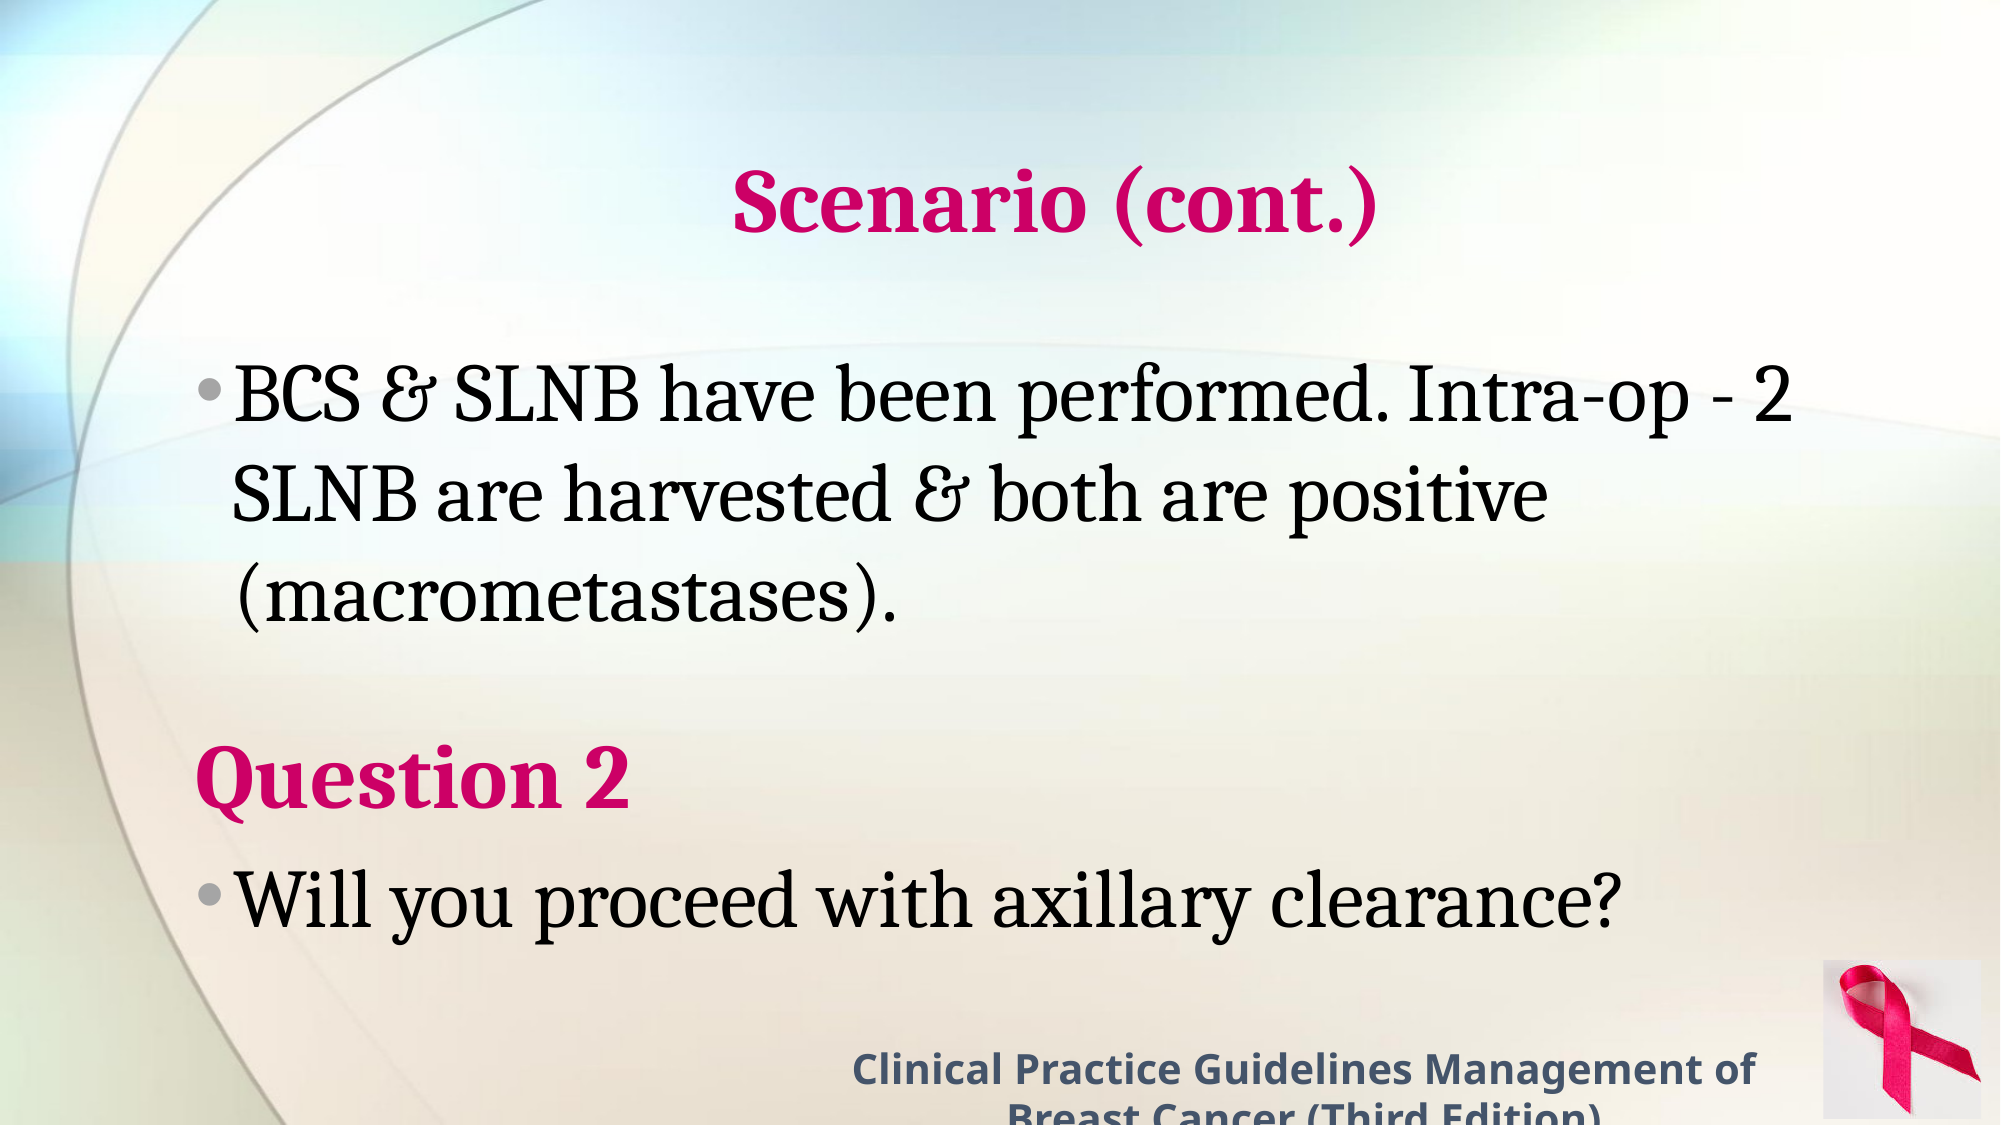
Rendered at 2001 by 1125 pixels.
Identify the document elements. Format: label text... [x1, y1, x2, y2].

list BCS & SLNB have been performed. Intra-op - 2 SLNB are harvested & both are positive (macrometastases). Question 2 Will you proceed with axillary clearance? [180, 330, 1863, 1020]
text_box Clinical Practice Guidelines Management of Breast Cancer (Third Edition) [788, 1035, 1820, 1125]
title Scenario (cont.) [318, 101, 1801, 291]
picture [0, 0, 2001, 1125]
